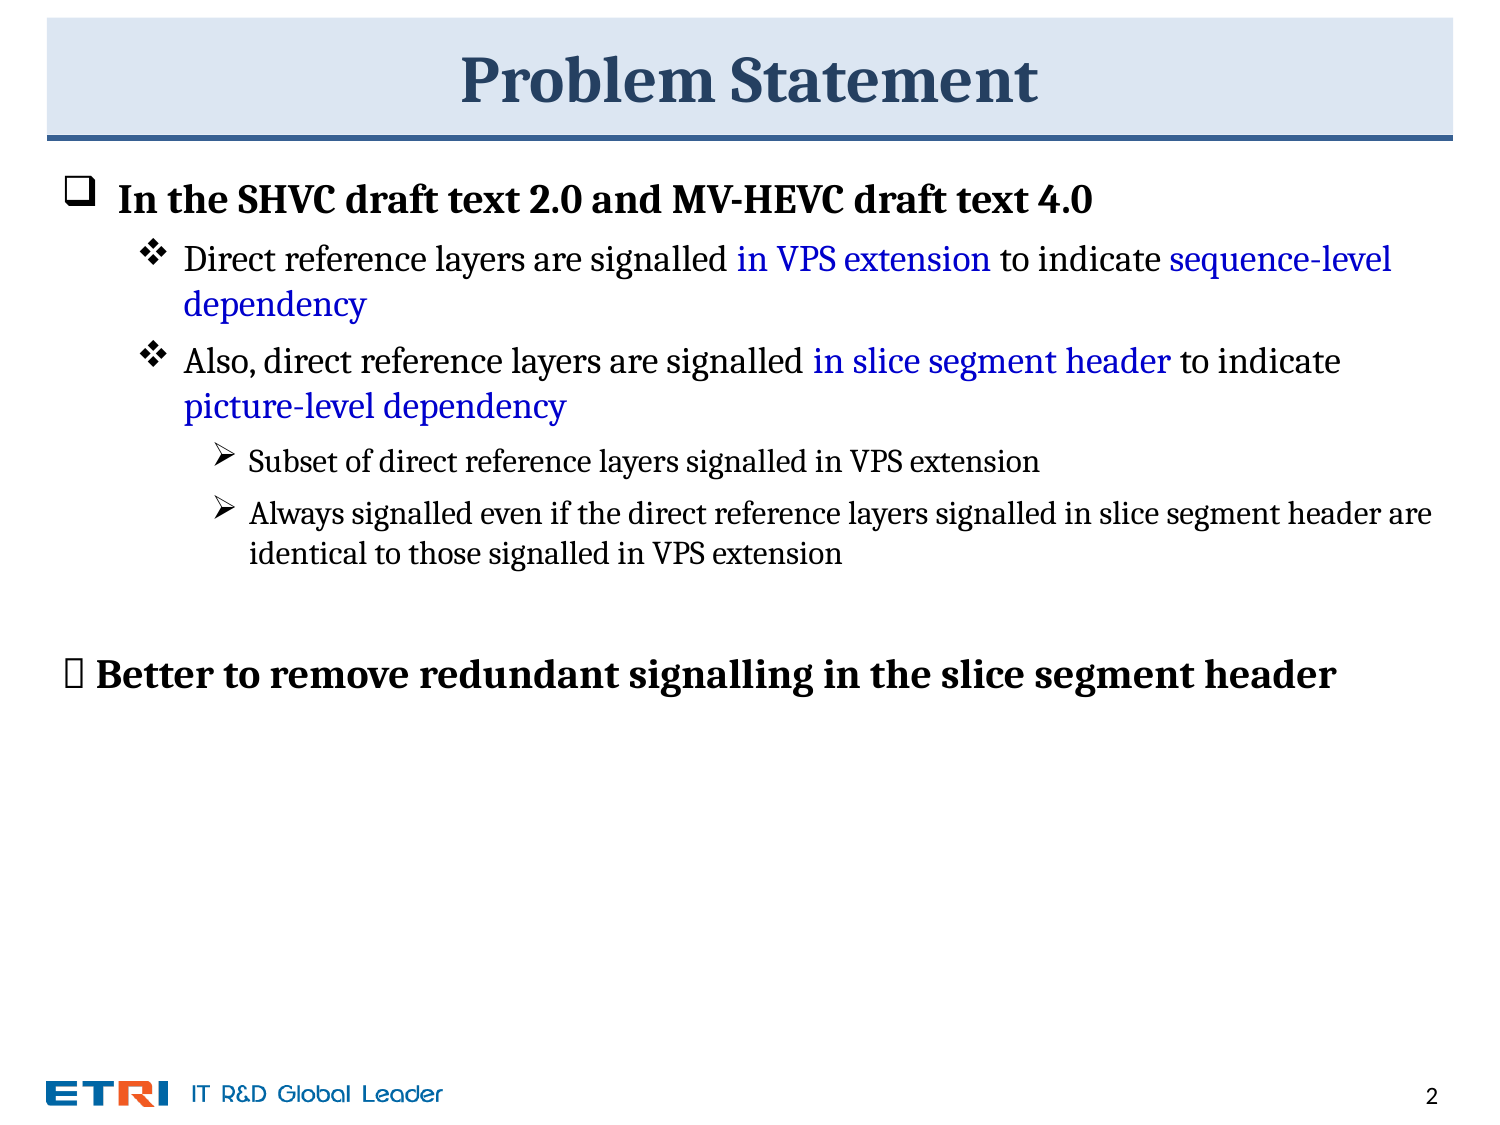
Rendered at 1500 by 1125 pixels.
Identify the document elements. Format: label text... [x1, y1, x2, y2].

list In the SHVC draft text 2.0 and MV-HEVC draft text 4.0 Direct reference layers are signalled in VPS extension to indicate sequence-level dependency Also, direct reference layers are signalled in slice segment header to indicate picture-level dependency Subset of direct reference layers signalled in VPS extension Always signalled even if the direct reference layers signalled in slice segment header are identical to those signalled in VPS extension  Better to remove redundant signalling in the slice segment header [46, 164, 1454, 1067]
picture [191, 1072, 451, 1120]
picture [46, 1081, 168, 1107]
title Problem Statement [46, 17, 1454, 135]
slide_number 2 [1160, 1072, 1454, 1121]
